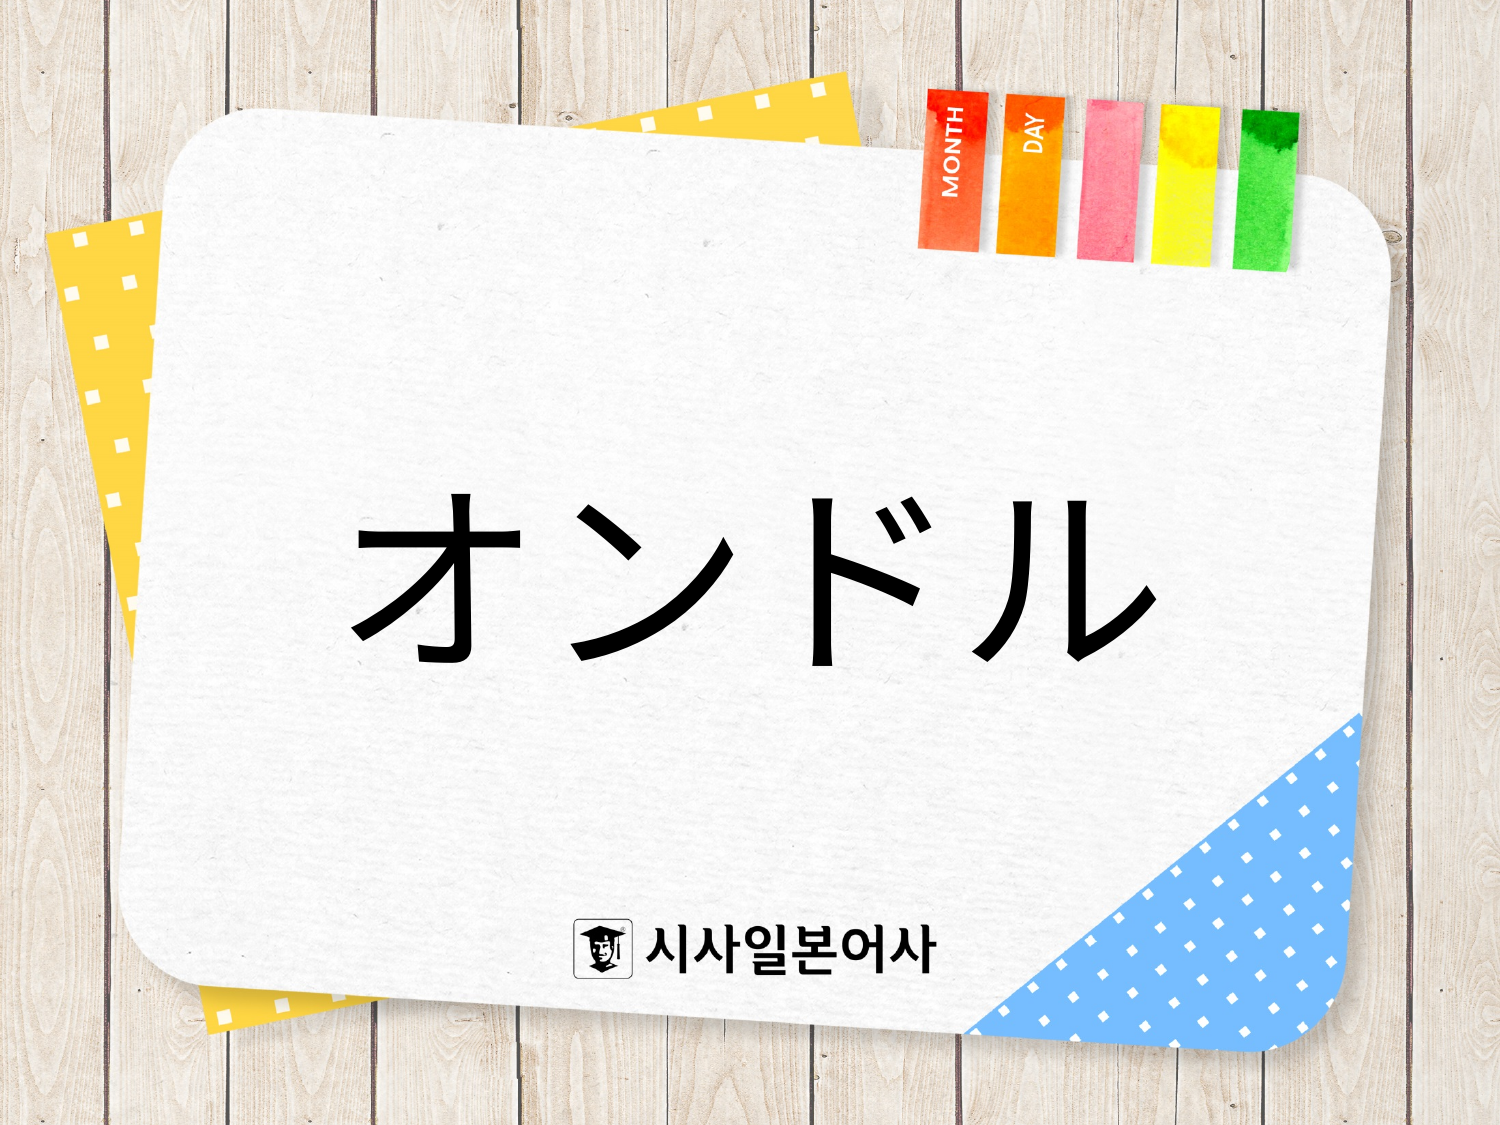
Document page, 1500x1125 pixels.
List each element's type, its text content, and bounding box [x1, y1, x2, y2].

picture [0, 0, 1500, 1125]
title オンドル [75, 338, 1425, 811]
